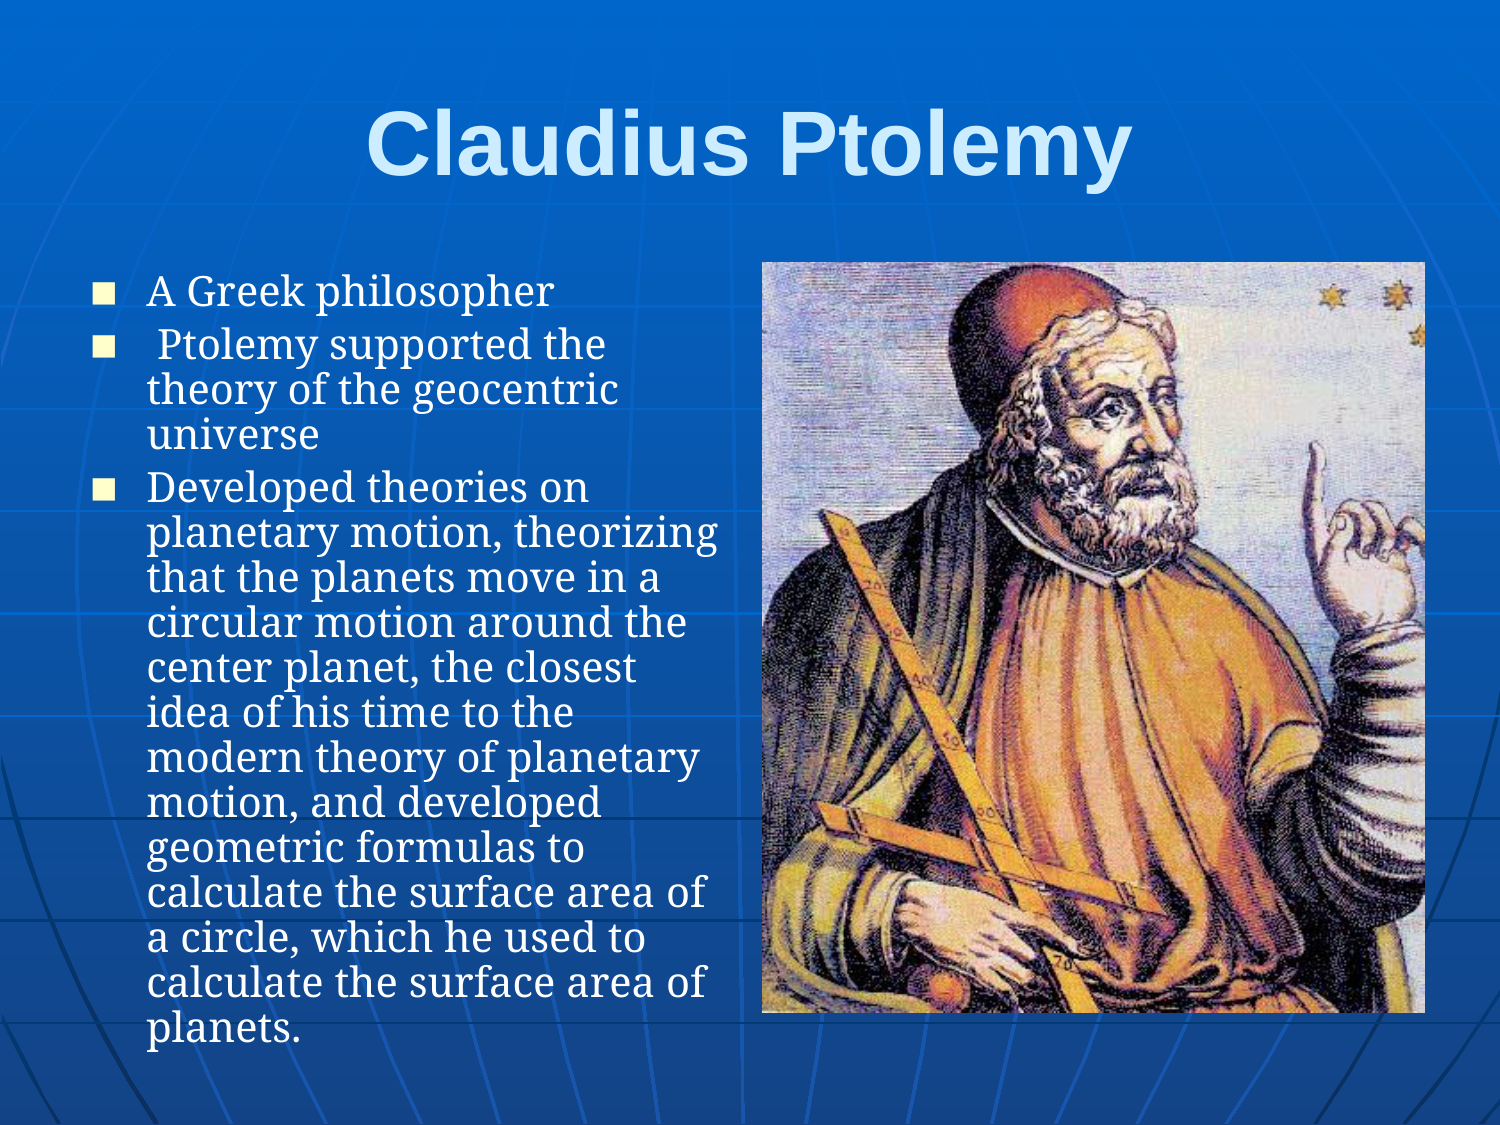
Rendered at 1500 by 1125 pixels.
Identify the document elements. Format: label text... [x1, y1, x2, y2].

list A Greek philosopher Ptolemy supported the theory of the geocentric universe Developed theories on planetary motion, theorizing that the planets move in a circular motion around the center planet, the closest idea of his time to the modern theory of planetary motion, and developed geometric formulas to calculate the surface area of a circle, which he used to calculate the surface area of planets. [75, 262, 738, 1005]
title Claudius Ptolemy [75, 45, 1425, 233]
picture [762, 262, 1426, 1013]
